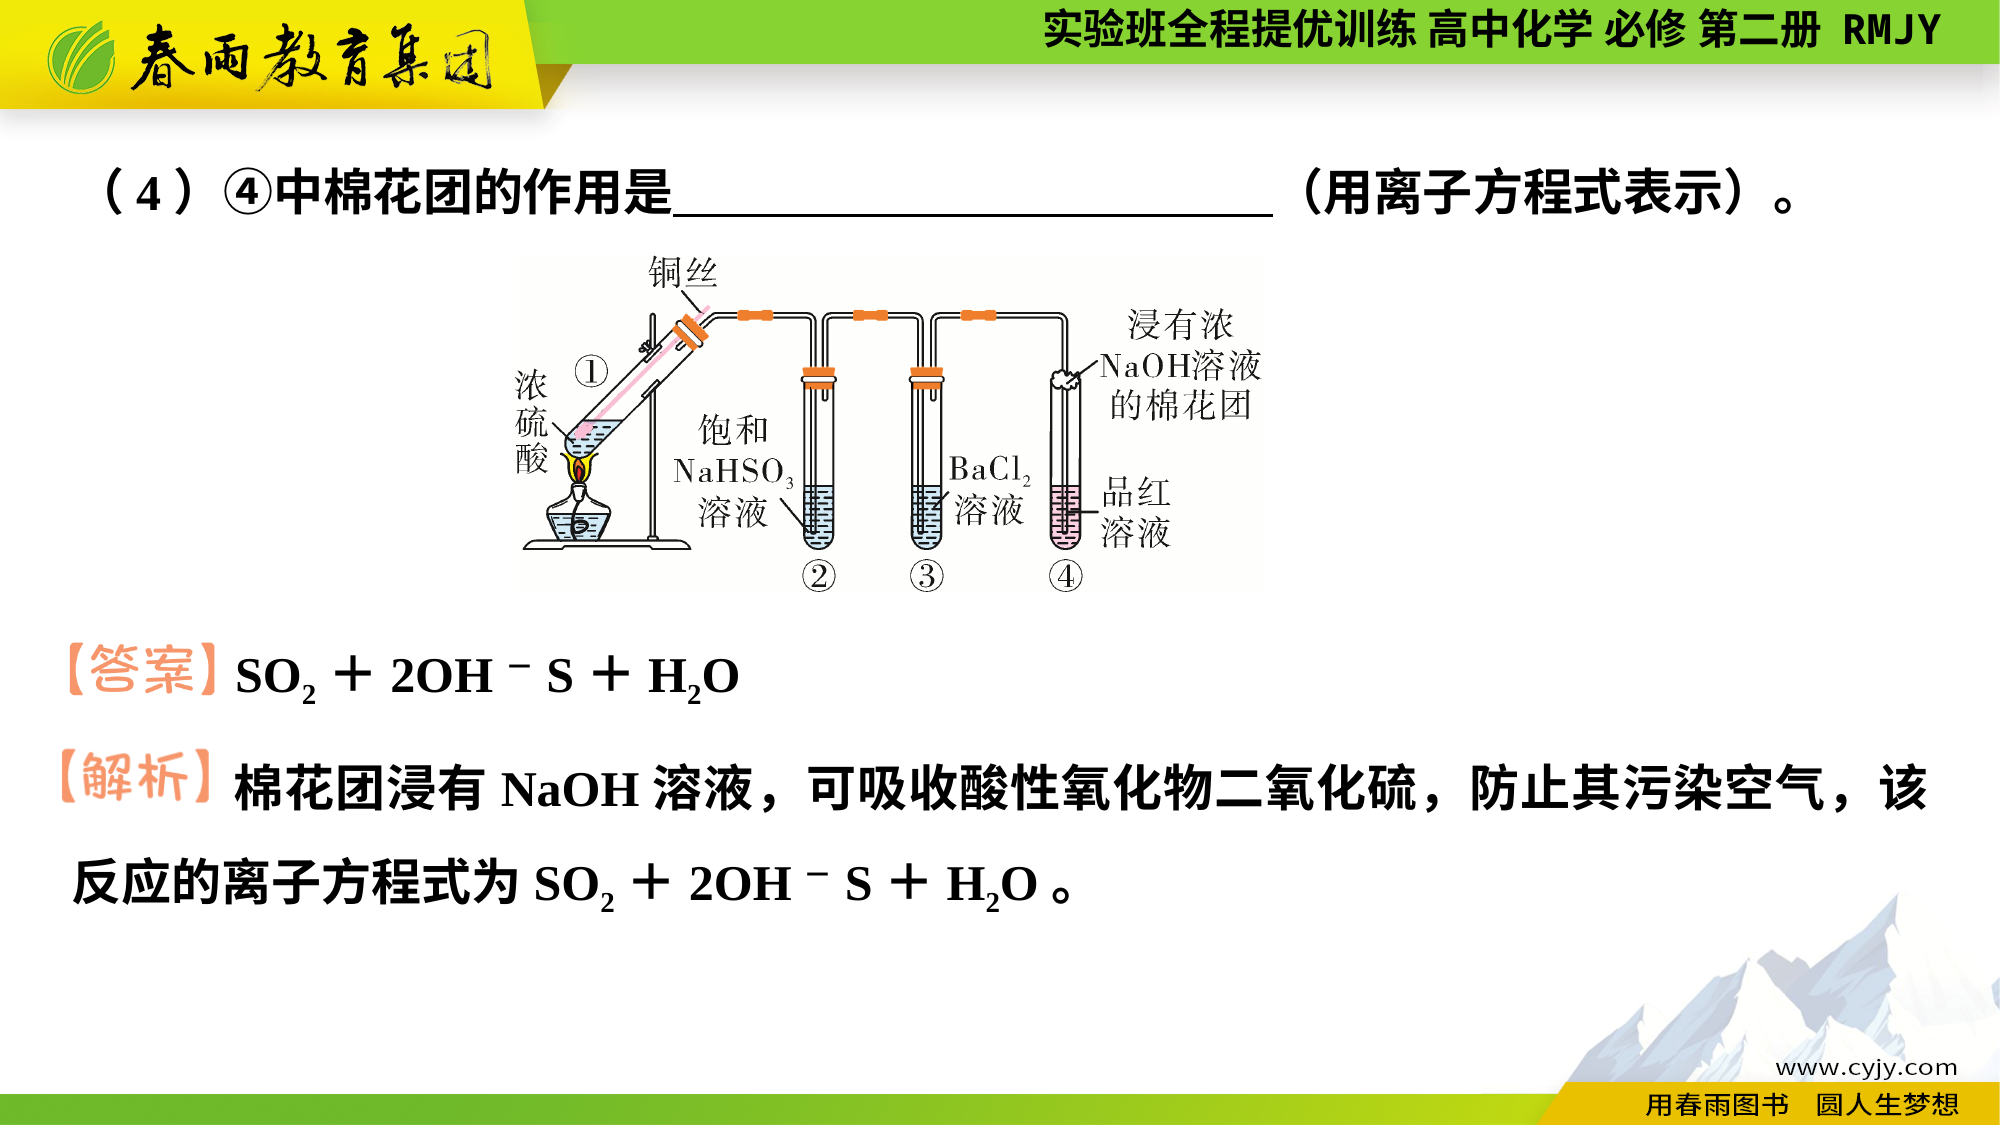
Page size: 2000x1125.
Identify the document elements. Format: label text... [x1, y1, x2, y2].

picture [0, 0, 2000, 1125]
list （4）④中棉花团的作用是 （用离子方程式表示）。 [59, 122, 1944, 217]
